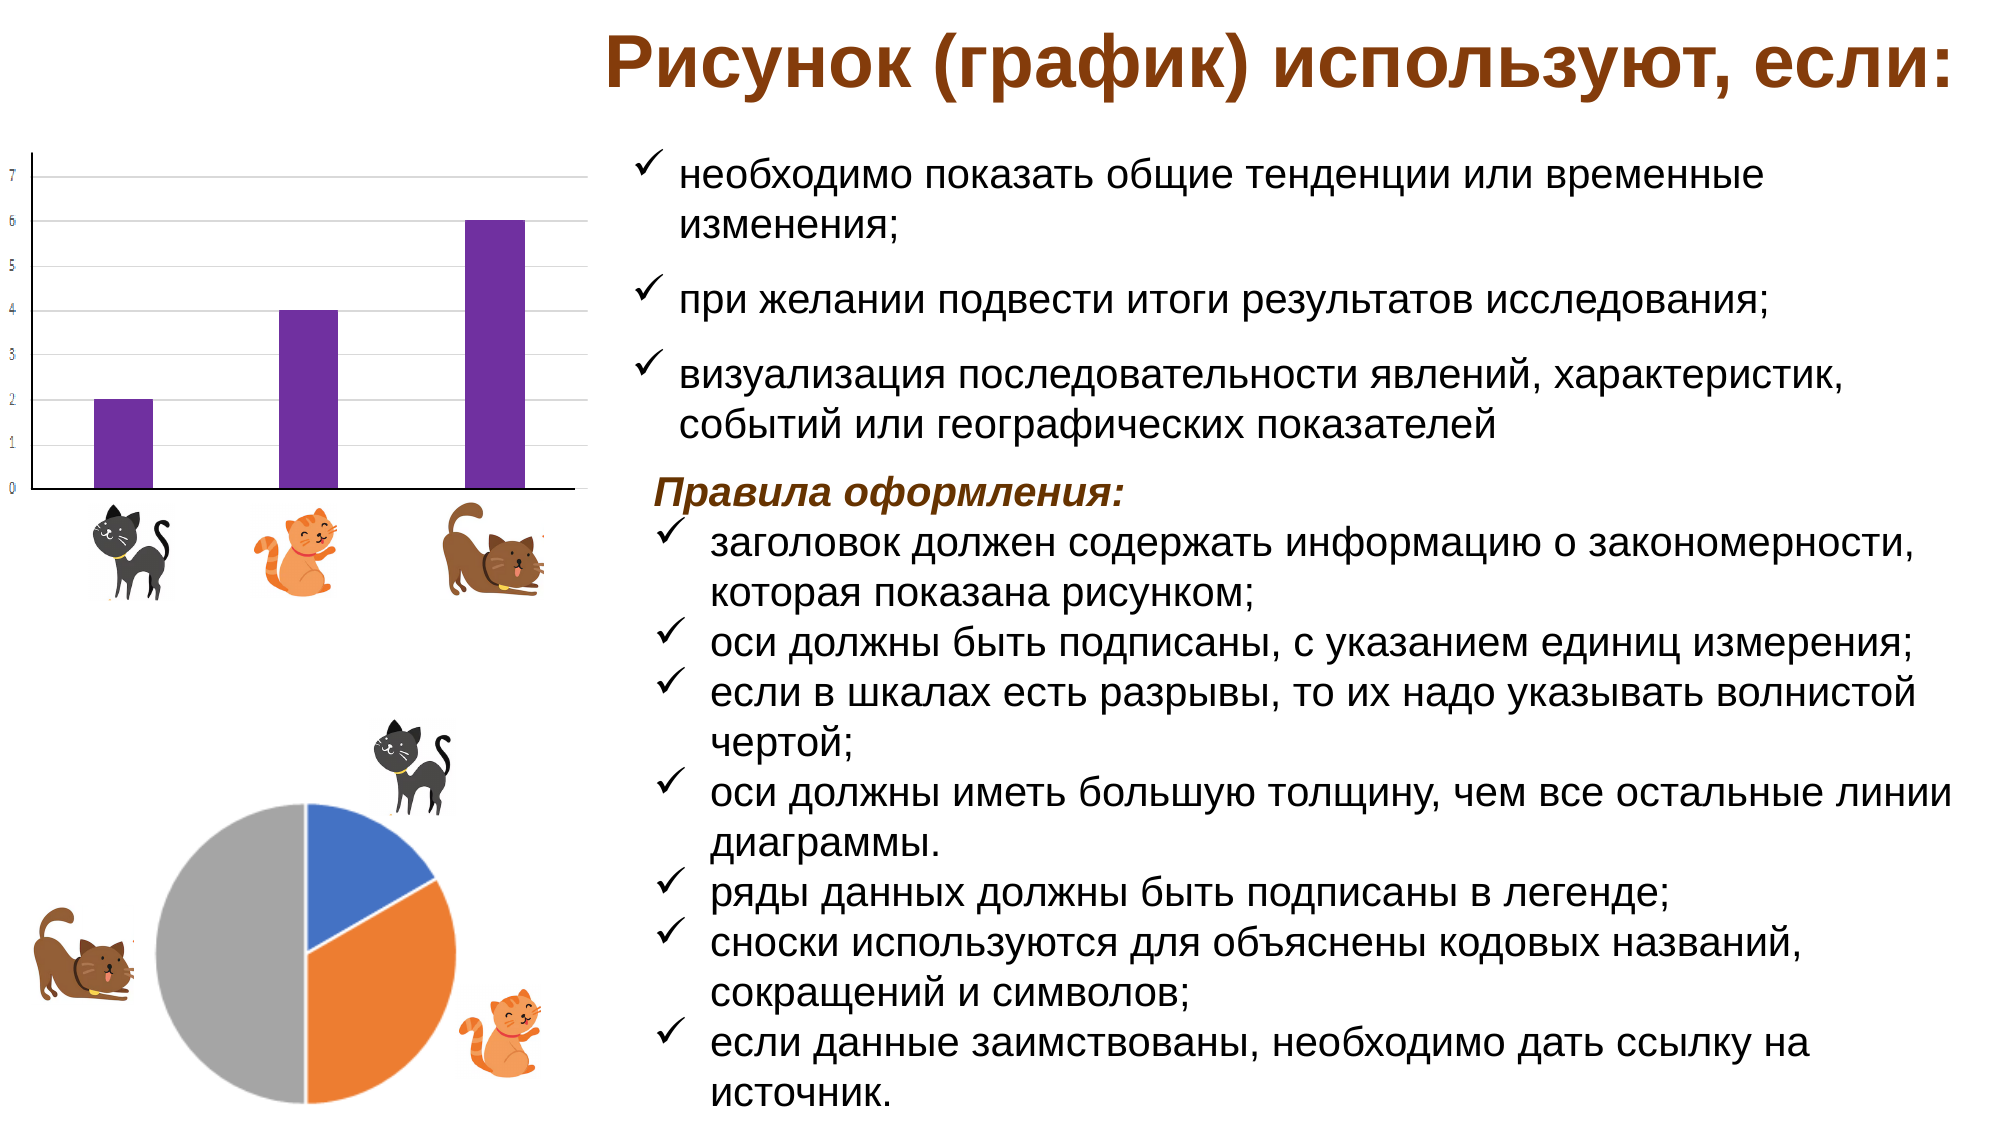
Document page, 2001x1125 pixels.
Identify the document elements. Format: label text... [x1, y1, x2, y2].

text_box Рисунок (график) используют, если: [528, 13, 2000, 115]
text_box Правила оформления: заголовок должен содержать информацию о закономерности, которая показана рисунком; оси должны быть подписаны, с указанием единиц измерения; если в шкалах есть разрывы, то их надо указывать волнистой чертой; оси должны иметь большую толщину, чем все остальные линии диаграммы. ряды данных должны быть подписаны в легенде; сноски используются для объяснены кодовых названий, сокращений и символов; если данные заимствованы, необходимо дать ссылку на источник. . [638, 456, 1991, 1125]
picture [31, 905, 134, 1005]
picture [88, 503, 175, 601]
picture [440, 500, 544, 600]
picture [2, 142, 590, 499]
text_box необходимо показать общие тенденции или временные изменения; при желании подвести итоги результатов исследования; визуализация последовательности явлений, характеристик, событий или географических показателей [617, 139, 1951, 590]
picture [144, 718, 541, 1112]
picture [250, 503, 337, 598]
